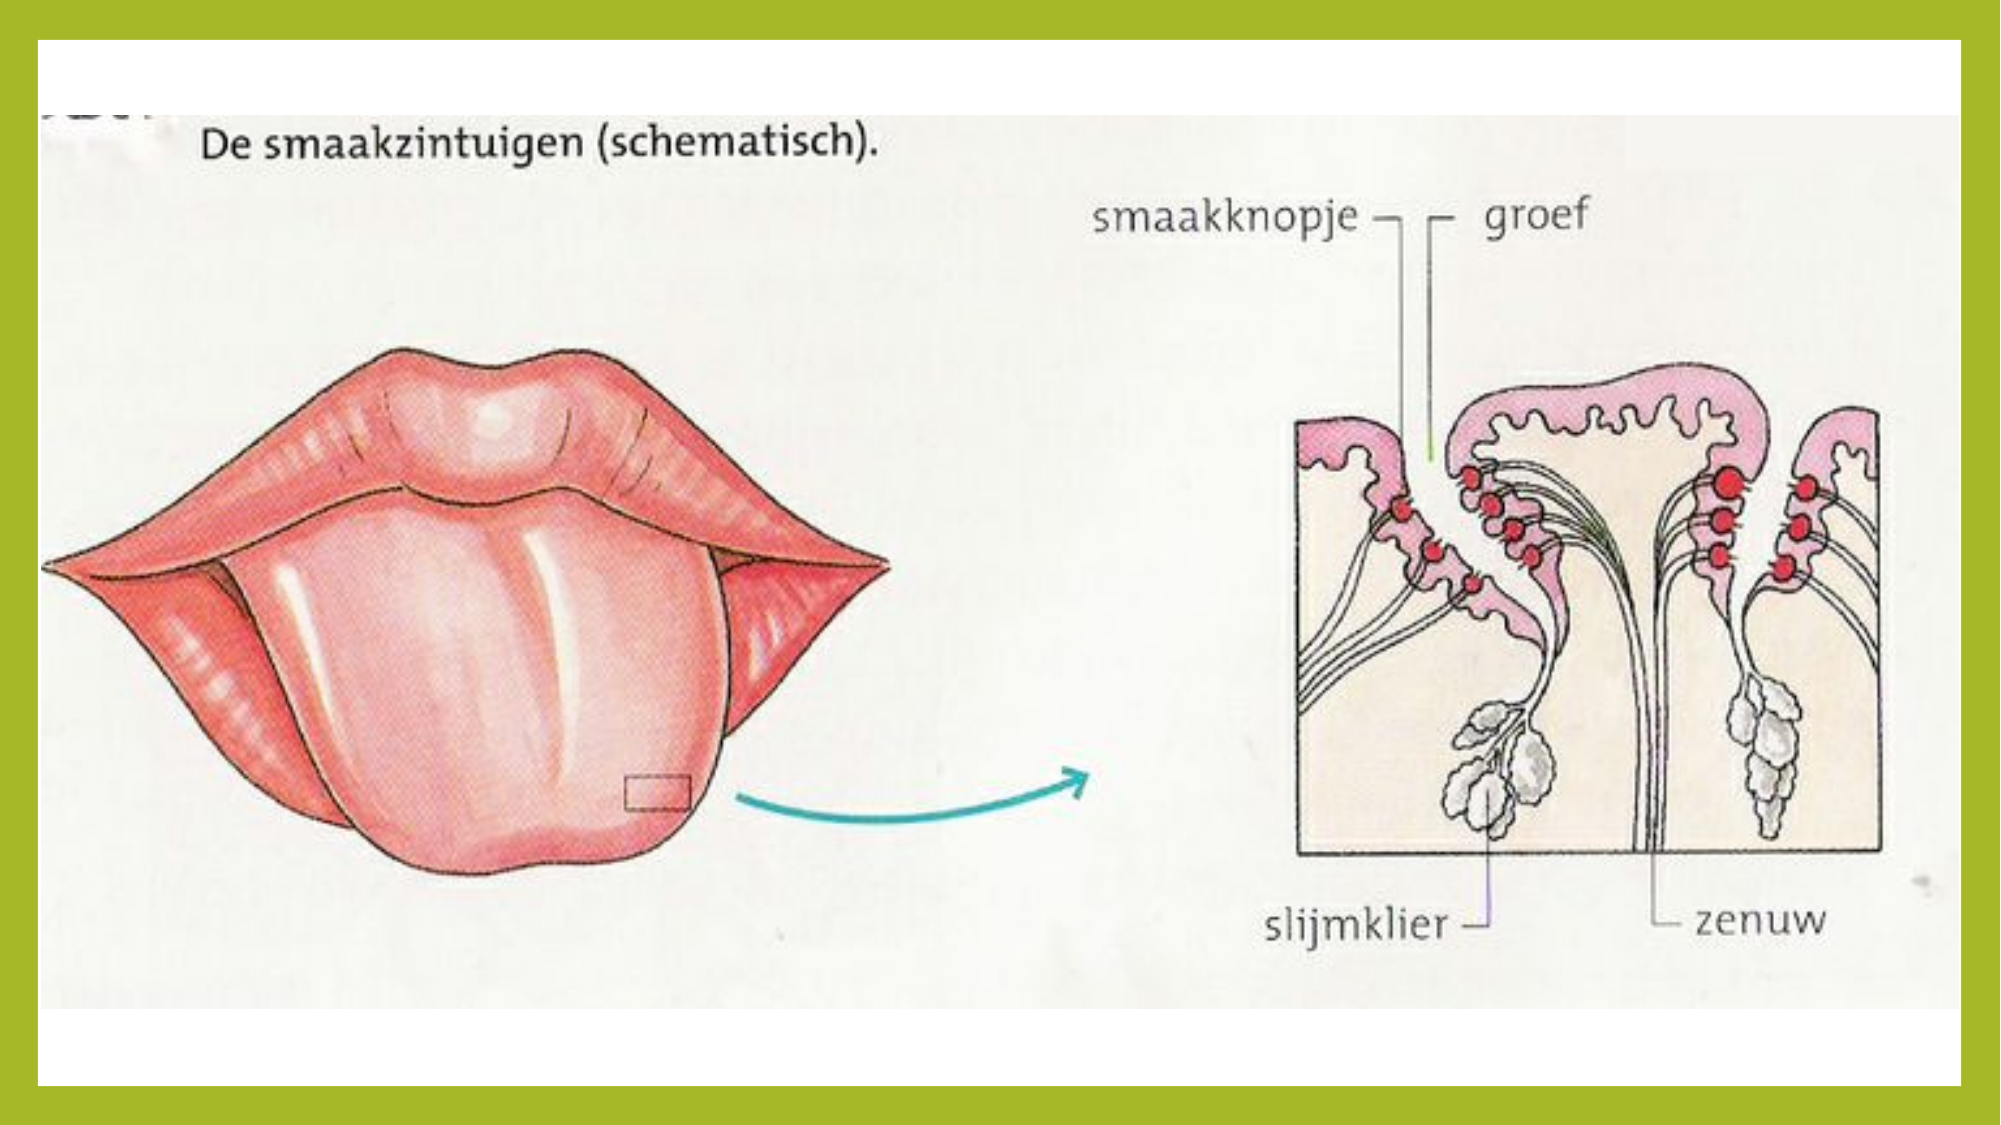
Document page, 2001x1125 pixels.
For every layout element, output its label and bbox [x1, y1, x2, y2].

list [40, 114, 1959, 1009]
